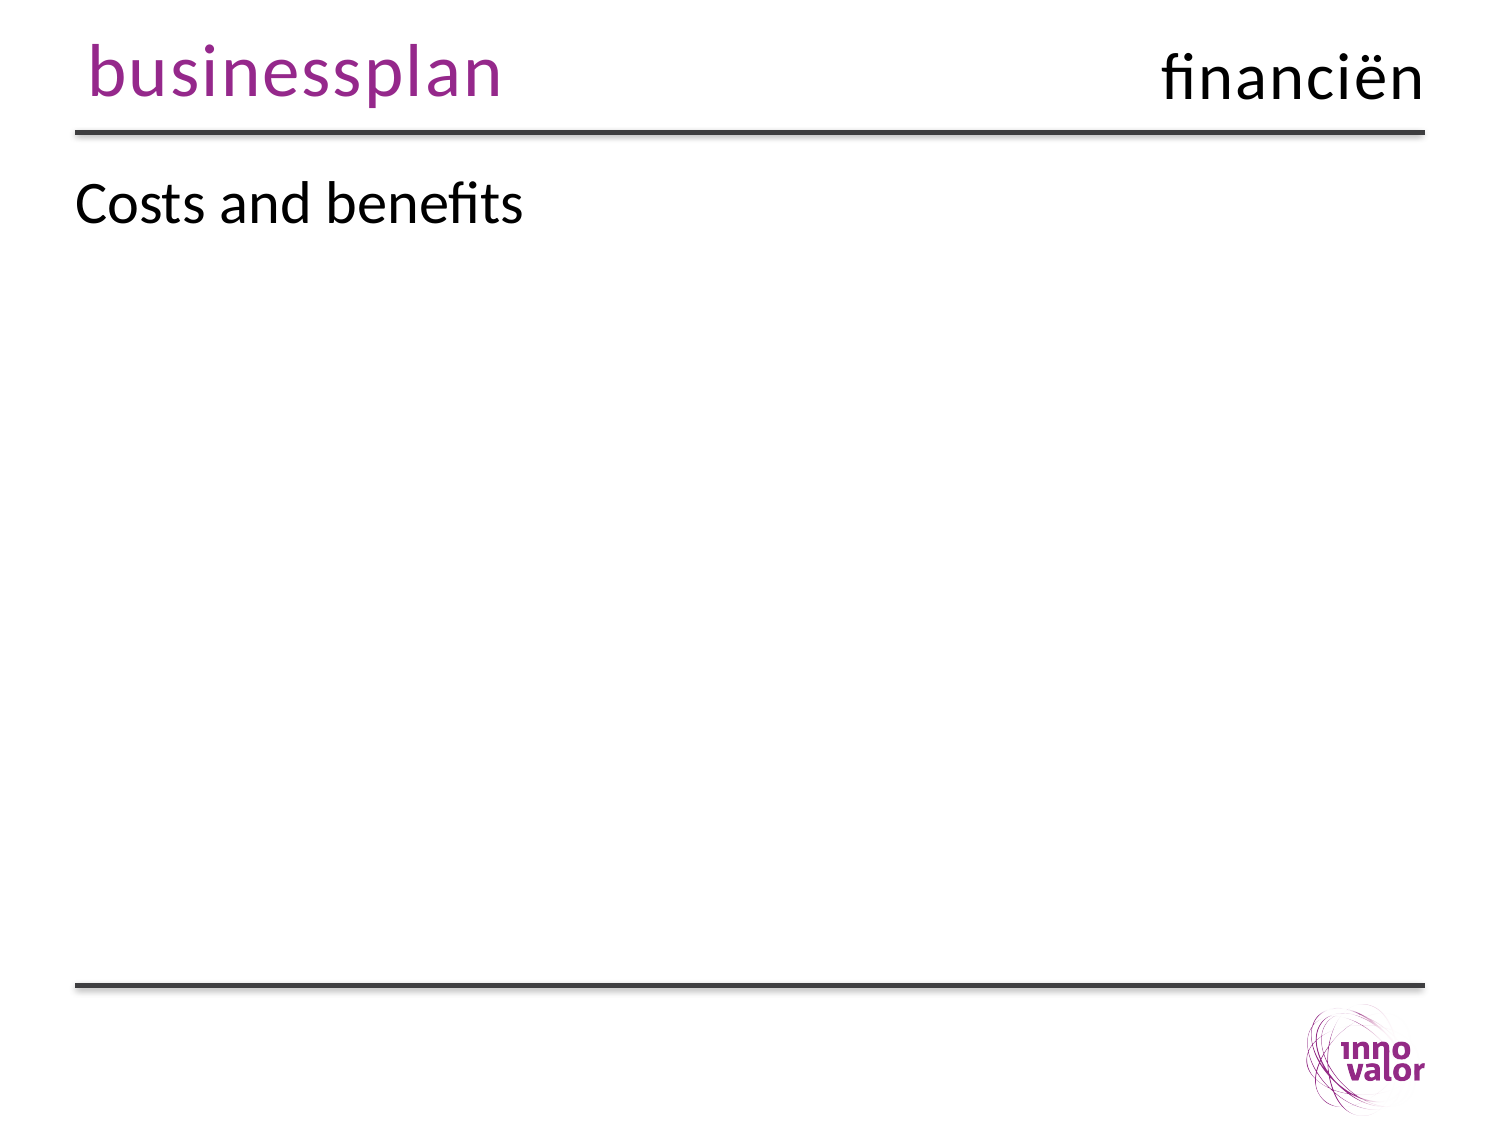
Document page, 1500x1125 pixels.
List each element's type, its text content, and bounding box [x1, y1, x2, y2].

picture [1306, 1004, 1425, 1116]
title Costs and benefits [75, 152, 1425, 246]
text_box financiën [786, 33, 1425, 113]
